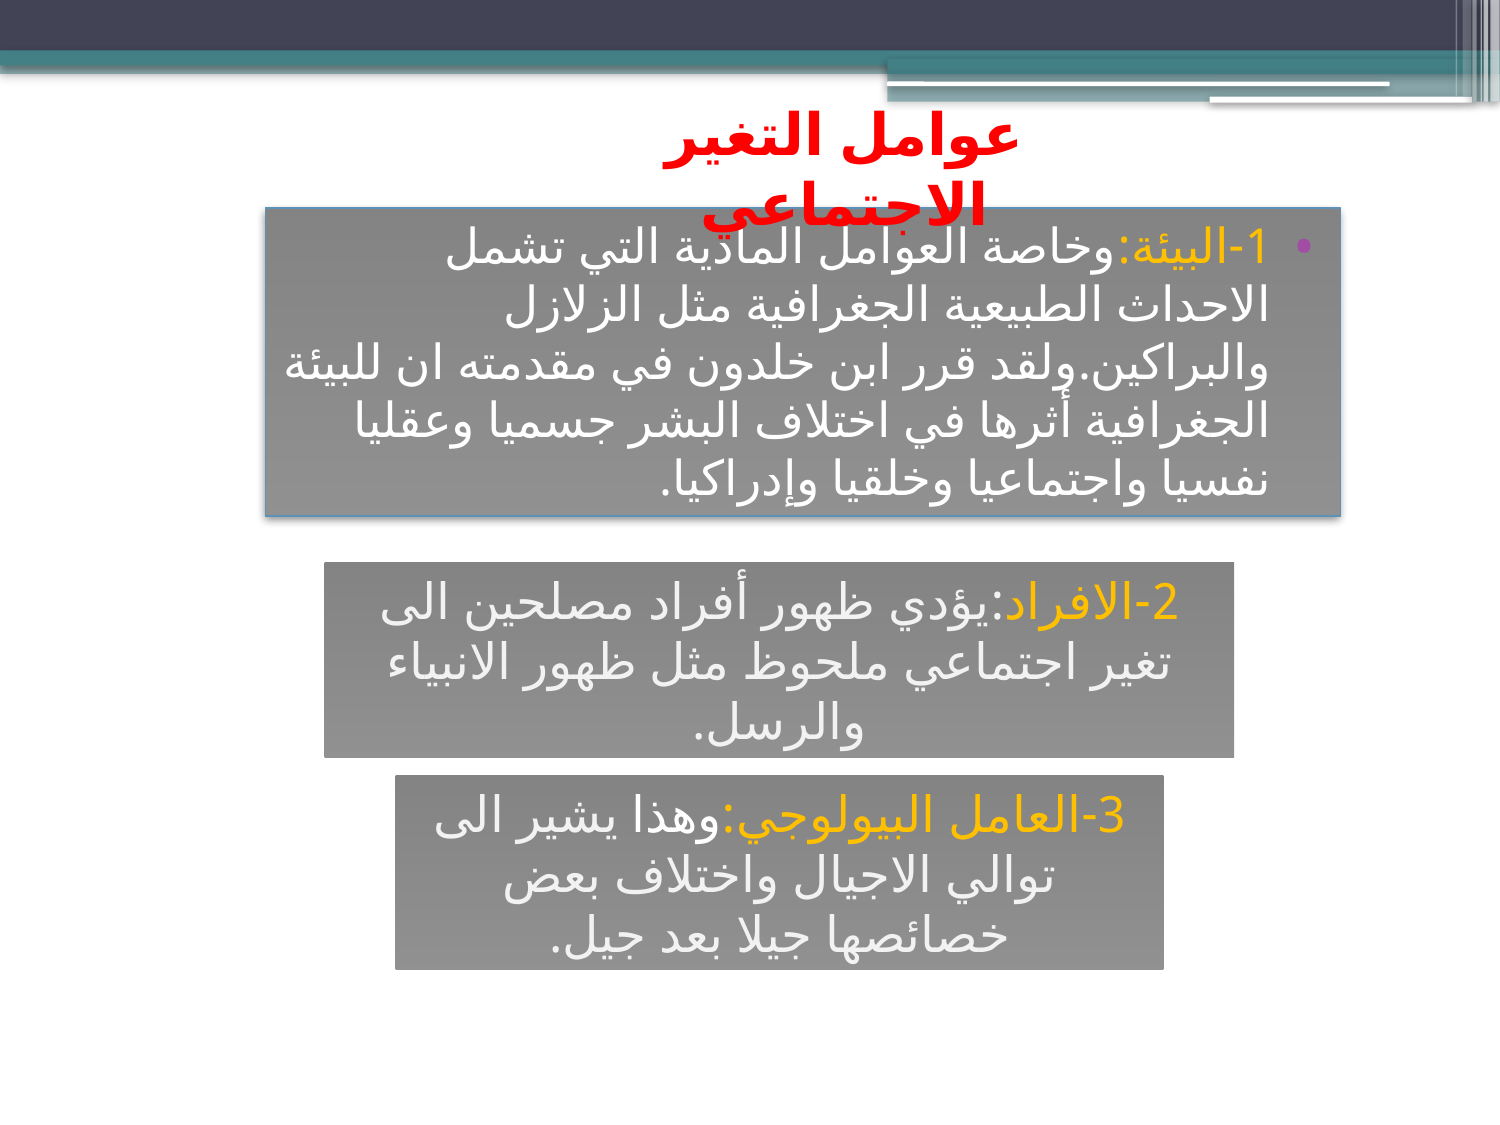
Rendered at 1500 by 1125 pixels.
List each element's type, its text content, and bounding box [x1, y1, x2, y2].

list 1-البيئة:وخاصة العوامل المادية التي تشمل الاحداث الطبيعية الجغرافية مثل الزلازل والبراكين.ولقد قرر ابن خلدون في مقدمته ان للبيئة الجغرافية أثرها في اختلاف البشر جسميا وعقليا نفسيا واجتماعيا وخلقيا وإدراكيا. [265, 207, 1341, 517]
text_box 3-العامل البيولوجي:وهذا يشير الى توالي الاجيال واختلاف بعض خصائصها جيلا بعد جيل. [395, 775, 1164, 970]
text_box عوامل التغير الاجتماعي [549, 89, 1140, 245]
text_box 2-الافراد:يؤدي ظهور أفراد مصلحين الى تغير اجتماعي ملحوظ مثل ظهور الانبياء والرسل. [324, 562, 1235, 758]
